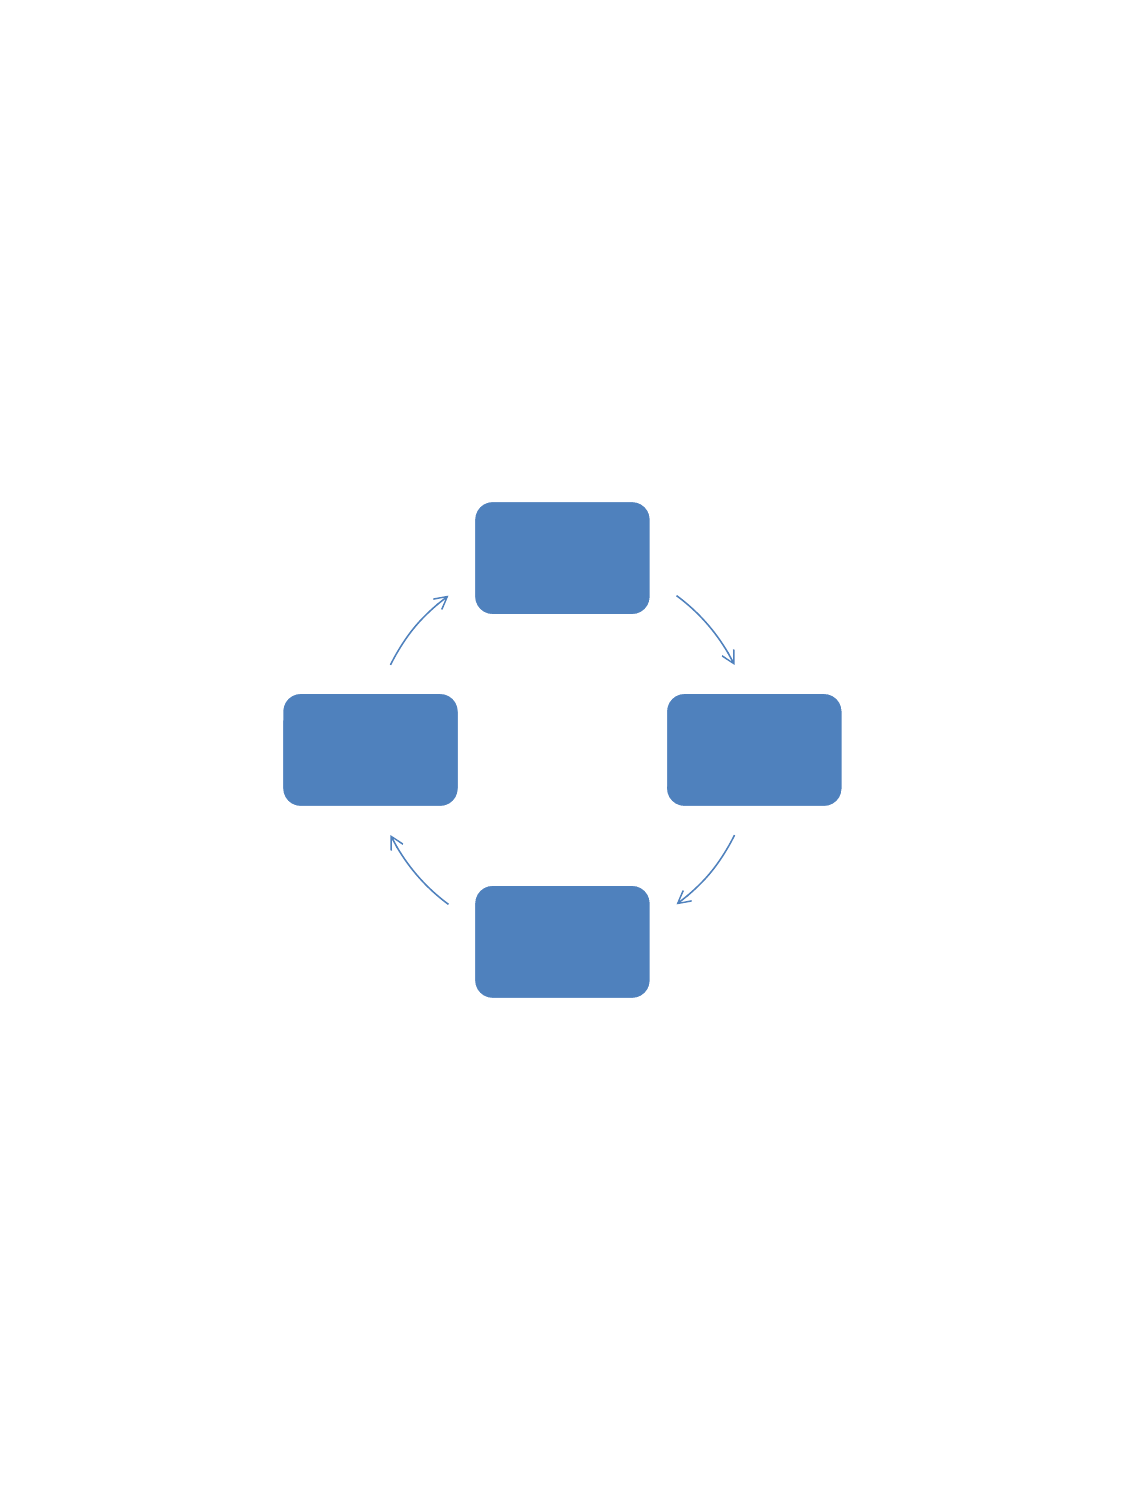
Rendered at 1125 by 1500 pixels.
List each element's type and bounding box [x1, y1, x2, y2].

text_box [187, 499, 938, 1001]
